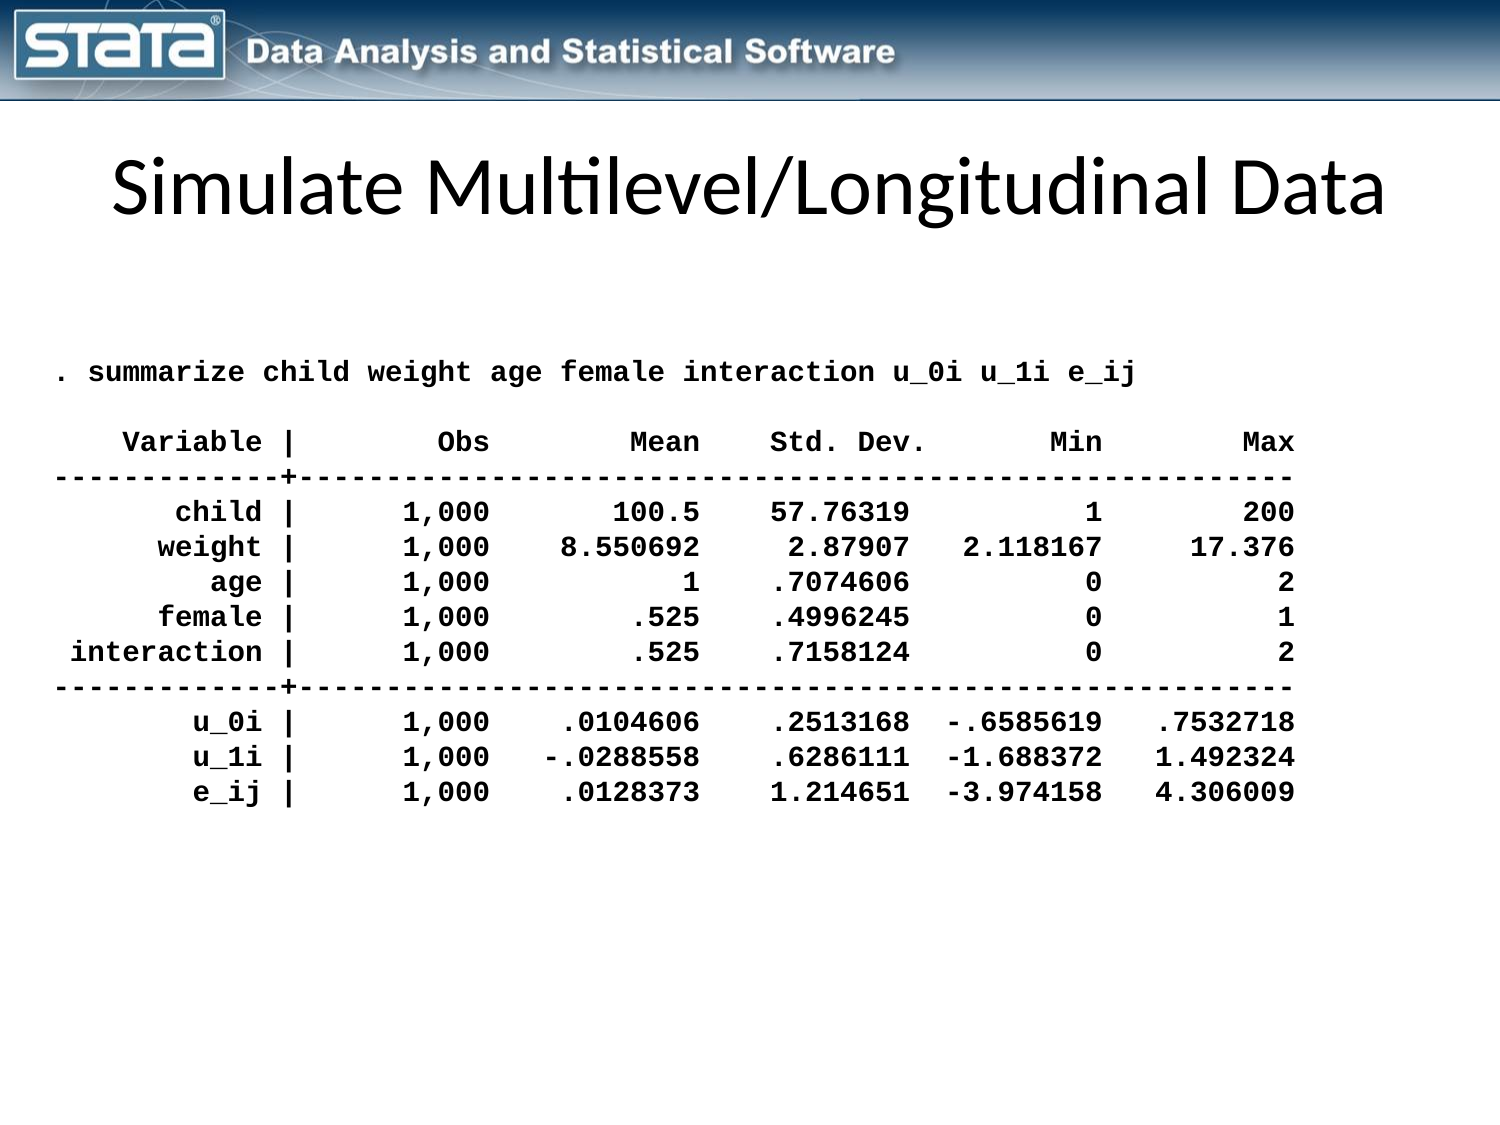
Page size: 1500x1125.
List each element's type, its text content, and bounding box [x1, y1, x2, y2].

list . summarize child weight age female interaction u_0i u_1i e_ij Variable | Obs Mean Std. Dev. Min Max -------------+--------------------------------------------------------- child | 1,000 100.5 57.76319 1 200 weight | 1,000 8.550692 2.87907 2.118167 17.376 age | 1,000 1 .7074606 0 2 female | 1,000 .525 .4996245 0 1 interaction | 1,000 .525 .7158124 0 2 -------------+--------------------------------------------------------- u_0i | 1,000 .0104606 .2513168 -.6585619 .7532718 u_1i | 1,000 -.0288558 .6286111 -1.688372 1.492324 e_ij | 1,000 .0128373 1.214651 -3.974158 4.306009 [37, 275, 1382, 1025]
picture [0, 0, 1500, 99]
title Simulate Multilevel/Longitudinal Data [0, 99, 1500, 263]
